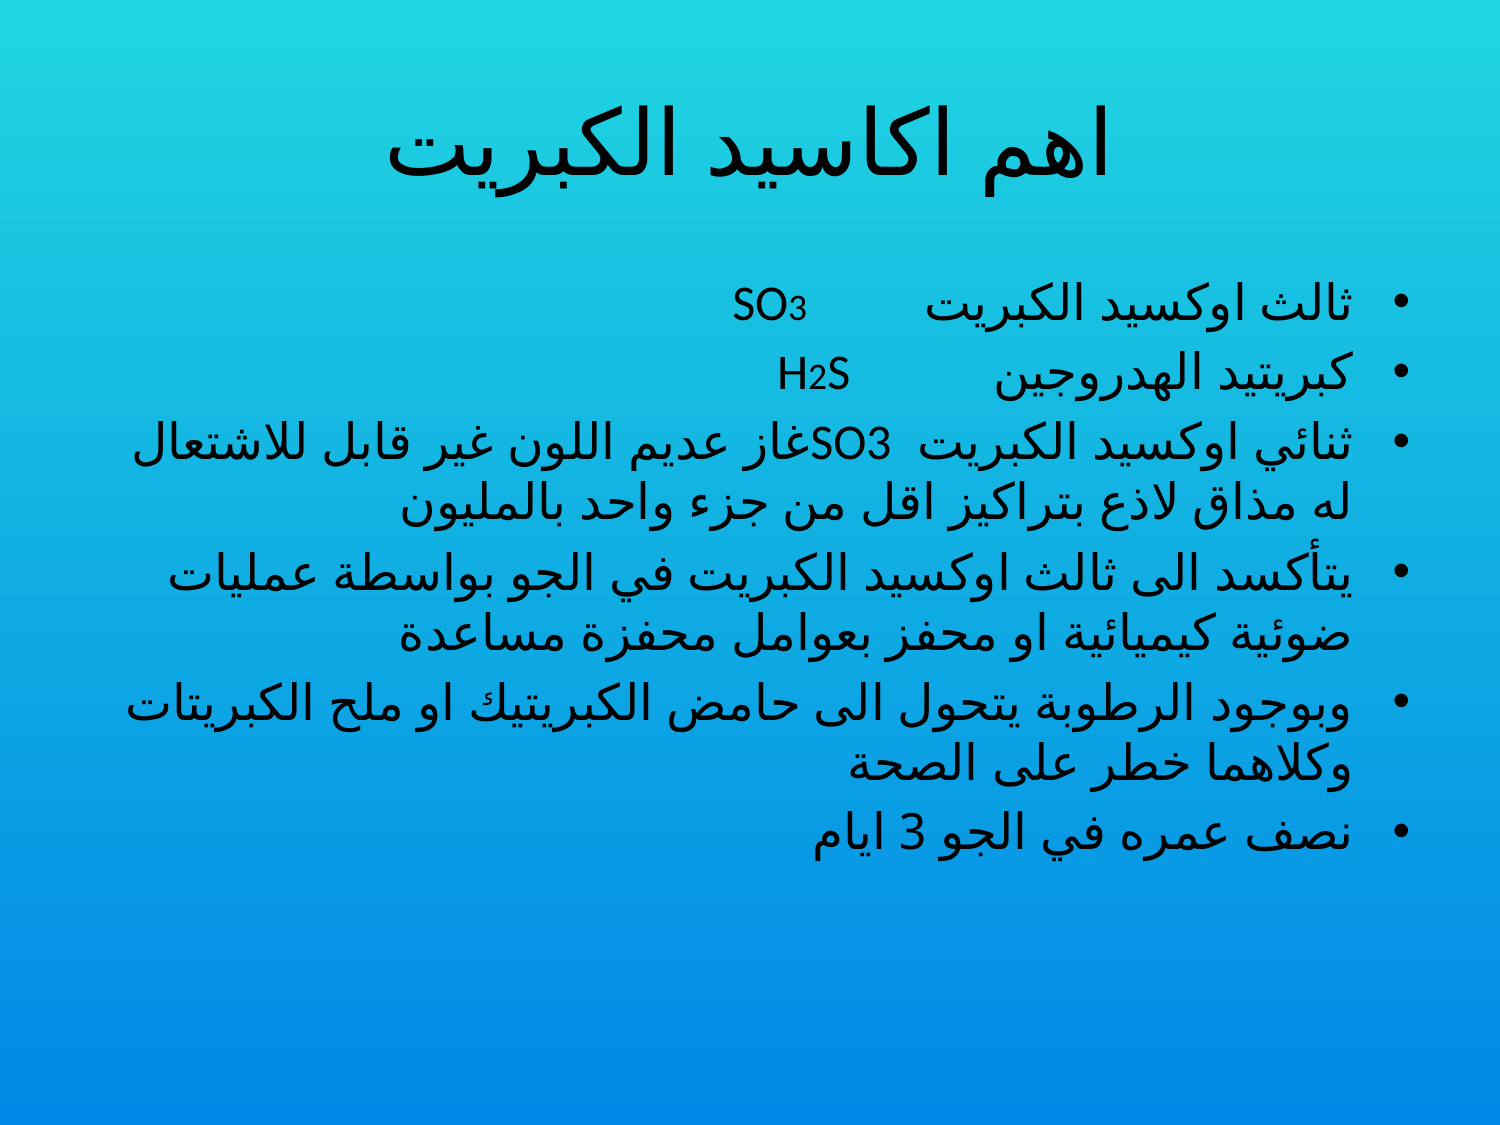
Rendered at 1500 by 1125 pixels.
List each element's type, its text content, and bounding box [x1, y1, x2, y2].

title اهم اكاسيد الكبريت [75, 45, 1425, 233]
list ثالث اوكسيد الكبريت SO3 كبريتيد الهدروجين H2S ثنائي اوكسيد الكبريت SO3غاز عديم اللون غير قابل للاشتعال له مذاق لاذع بتراكيز اقل من جزء واحد بالمليون يتأكسد الى ثالث اوكسيد الكبريت في الجو بواسطة عمليات ضوئية كيميائية او محفز بعوامل محفزة مساعدة وبوجود الرطوبة يتحول الى حامض الكبريتيك او ملح الكبريتات وكلاهما خطر على الصحة نصف عمره في الجو 3 ايام [75, 262, 1425, 1005]
